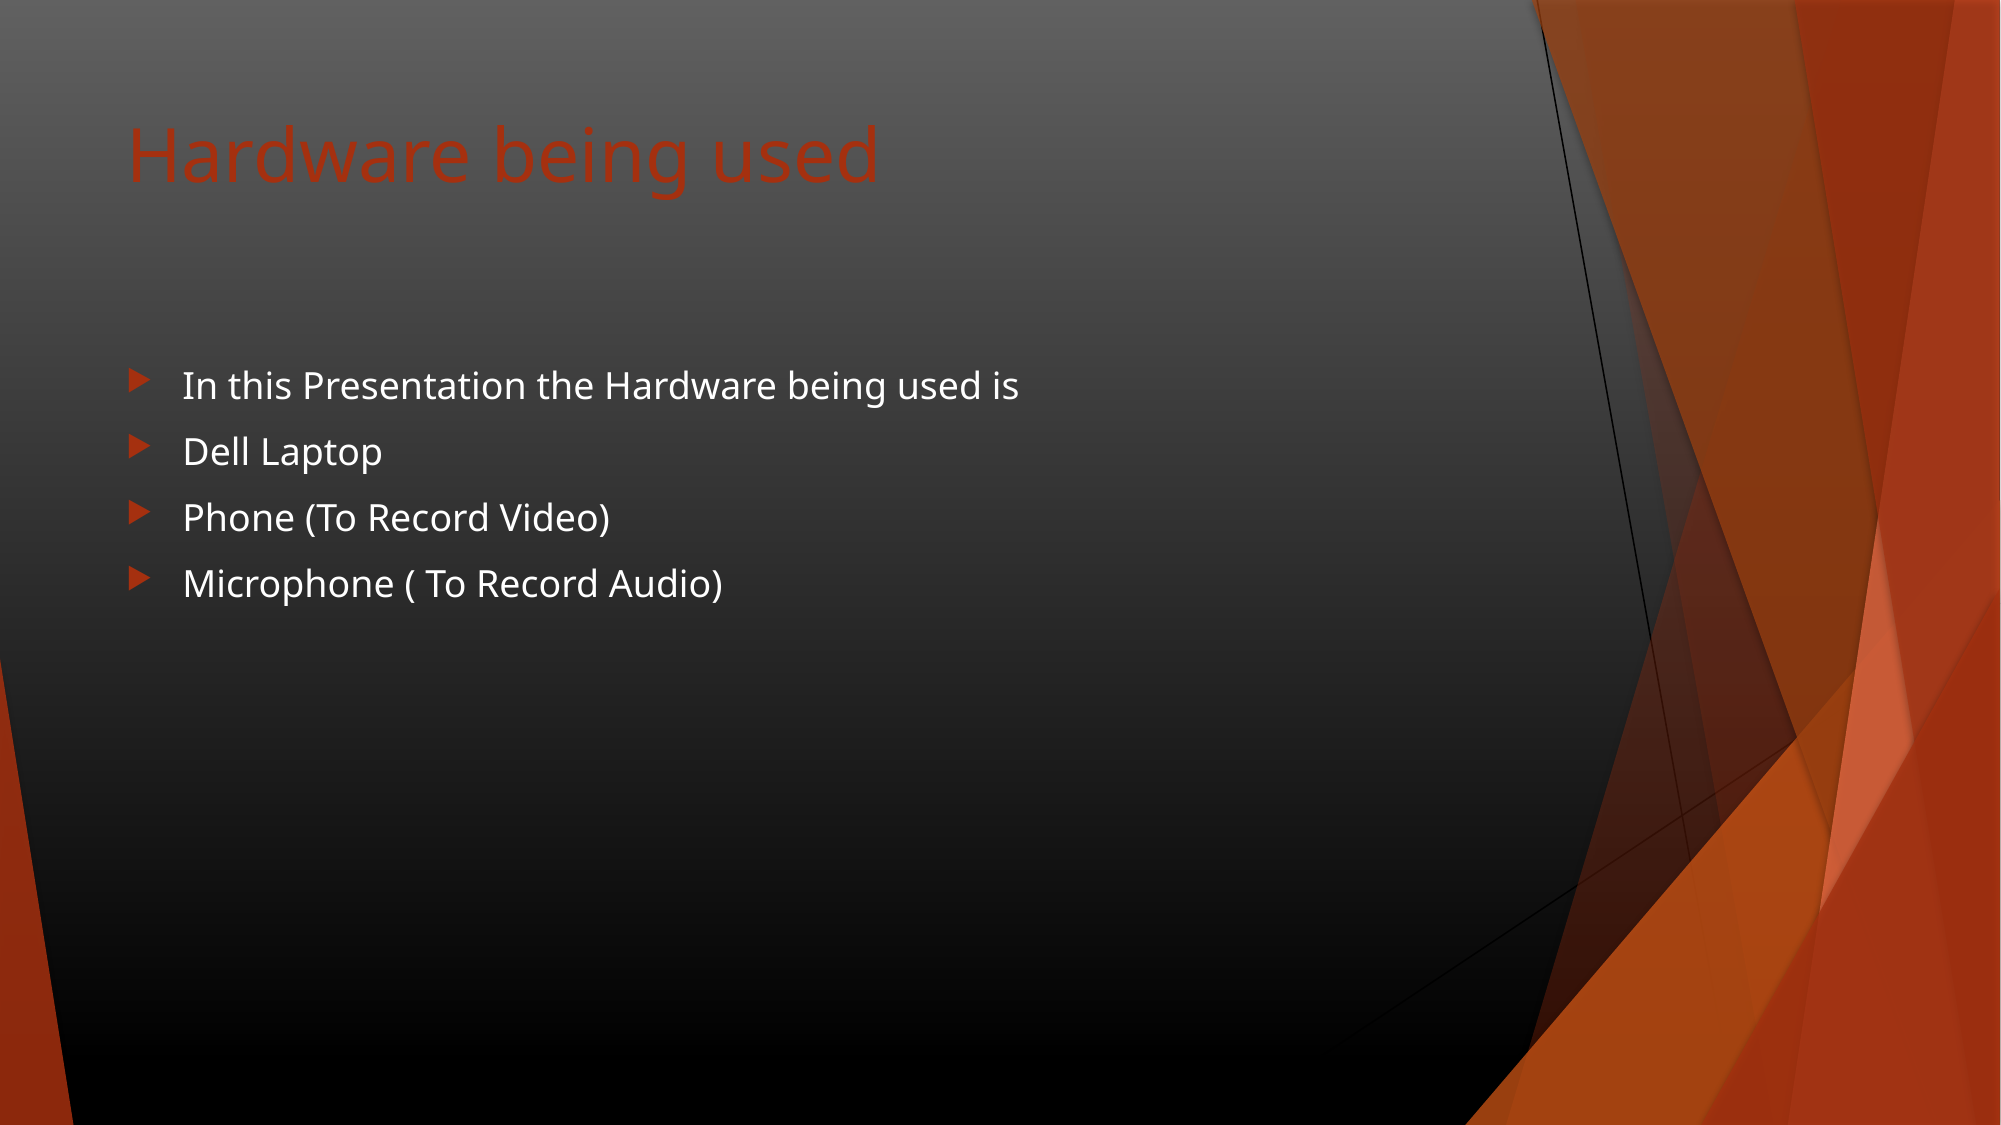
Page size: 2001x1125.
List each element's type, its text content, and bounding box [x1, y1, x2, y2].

title Hardware being used [111, 99, 1522, 317]
list In this Presentation the Hardware being used is Dell Laptop Phone (To Record Video) Microphone ( To Record Audio) [111, 354, 1522, 992]
